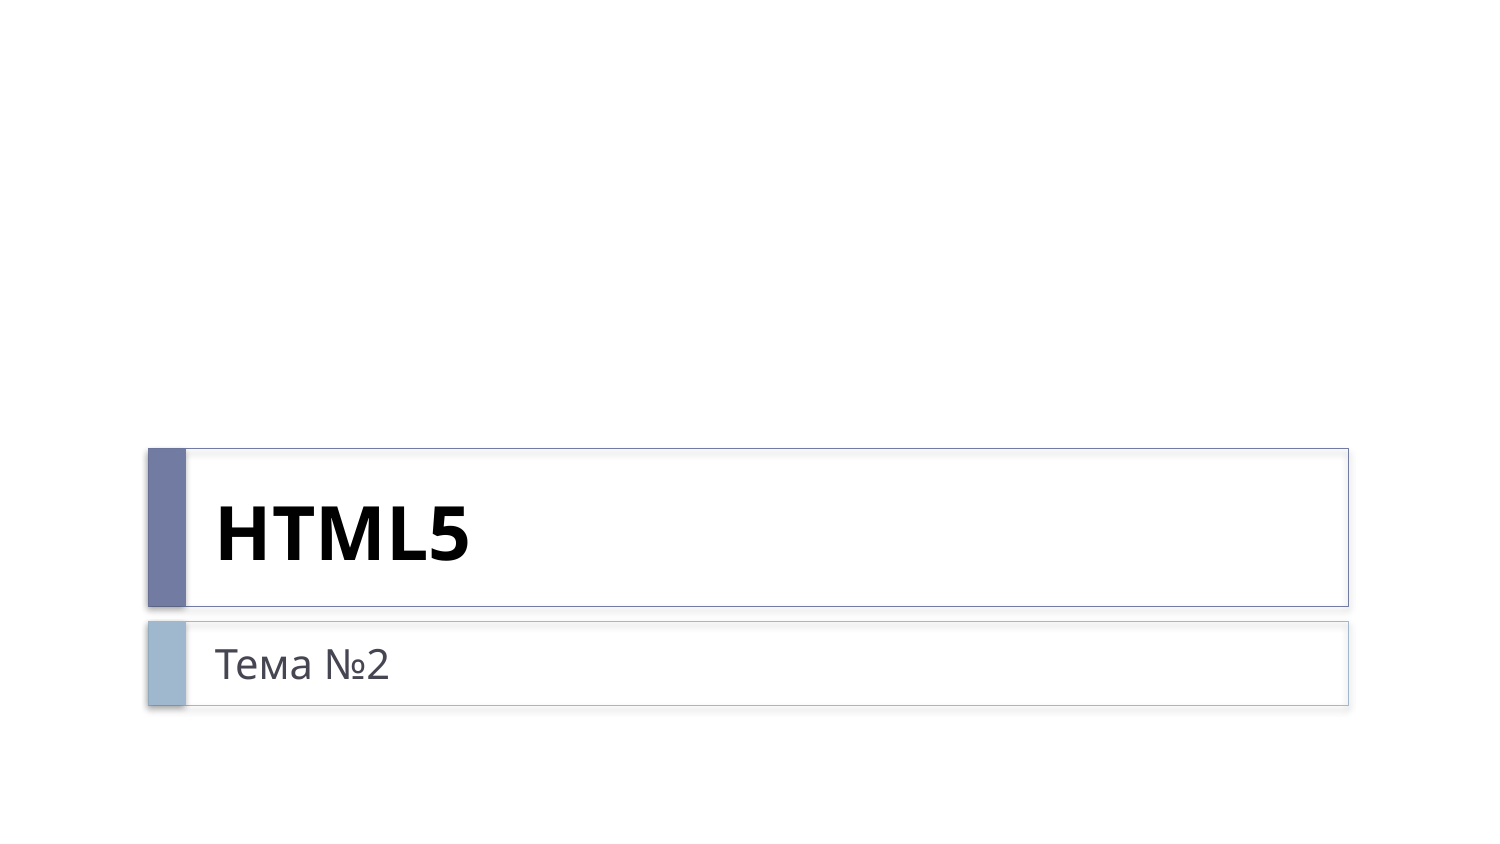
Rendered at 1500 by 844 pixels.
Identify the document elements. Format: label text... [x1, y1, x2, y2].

subtitle Тема №2 [200, 630, 1325, 697]
title HTML5 [200, 478, 1325, 600]
